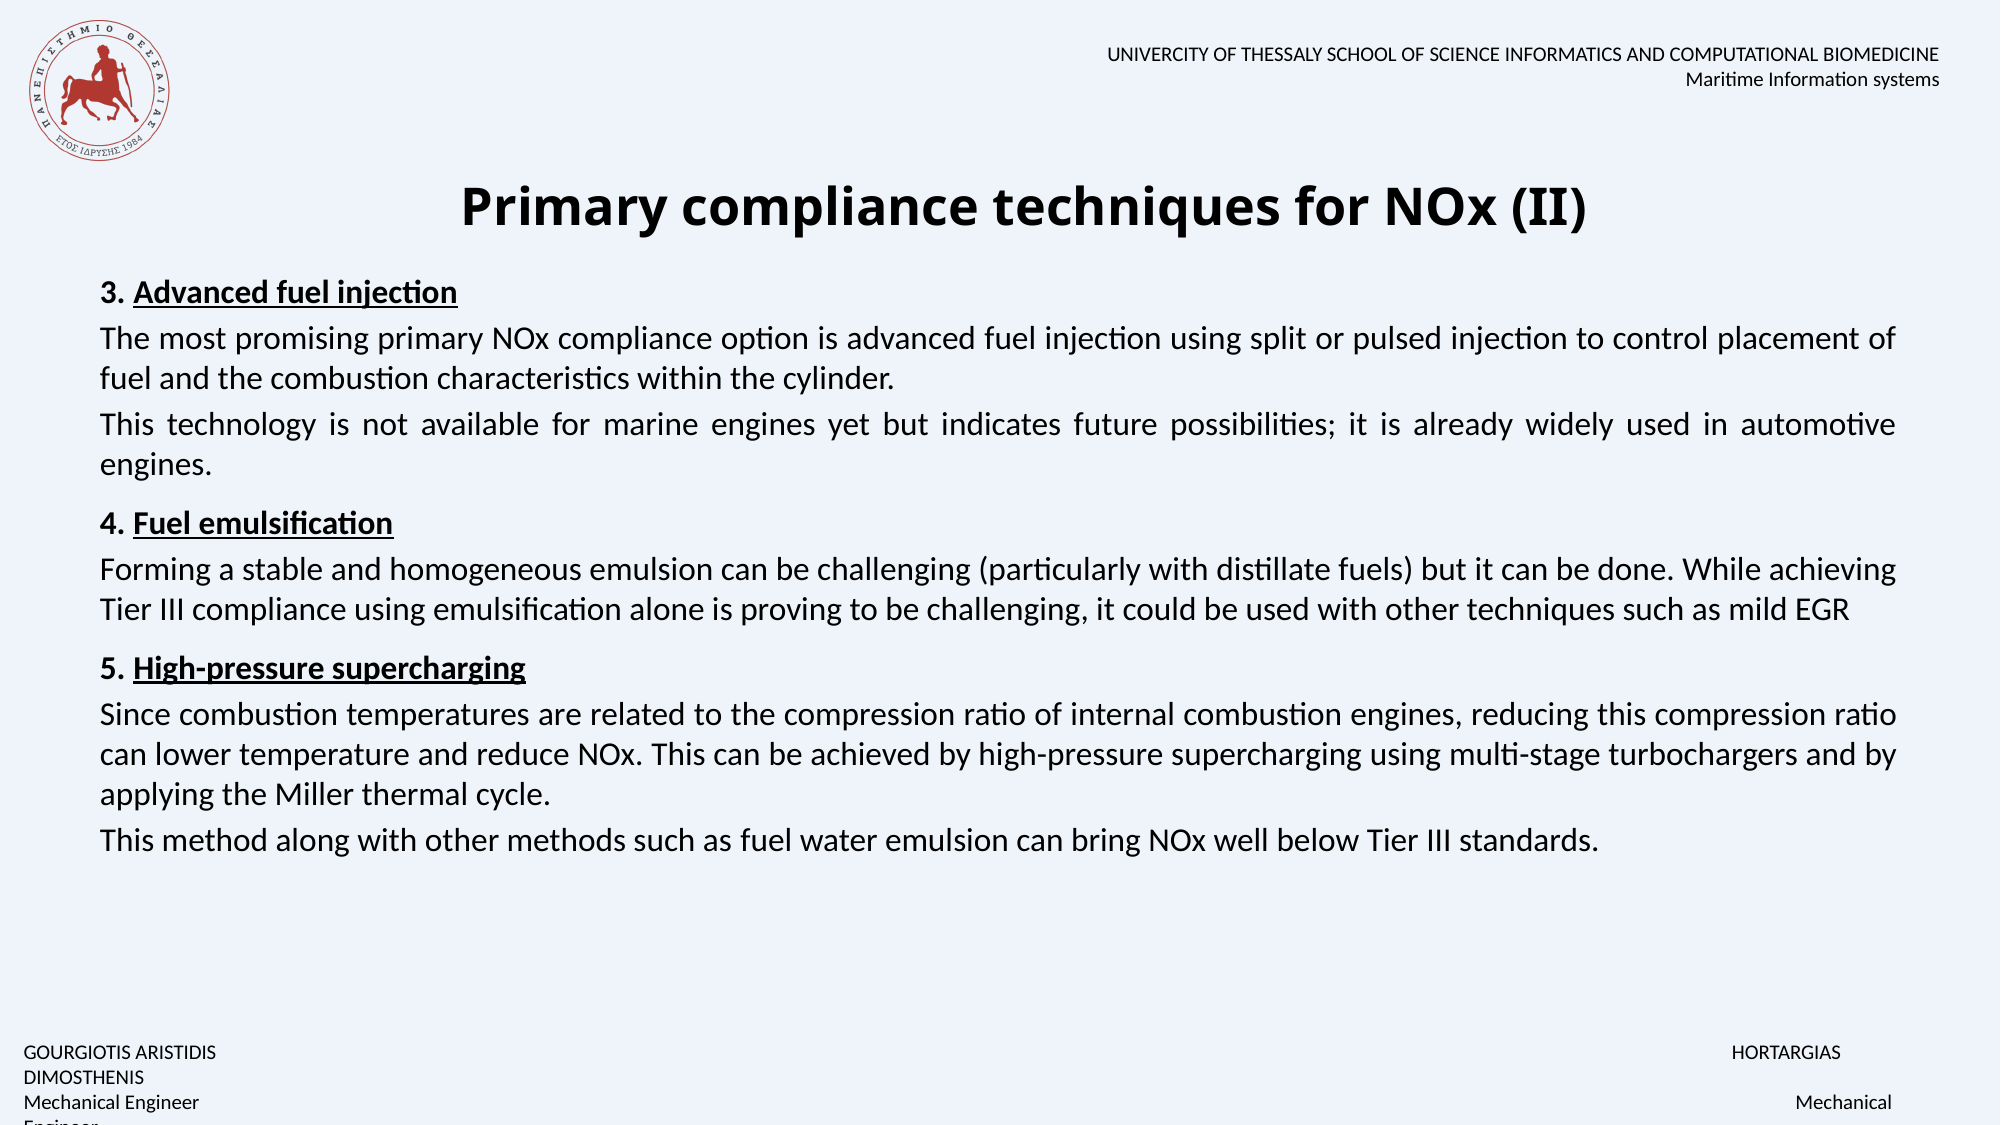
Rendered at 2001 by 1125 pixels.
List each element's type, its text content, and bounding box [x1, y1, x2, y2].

text_box UNIVERCITY OF THESSALY SCHOOL OF SCIENCE INFORMATICS AND COMPUTATIONAL BIOMEDICINE Maritime Information systems [229, 32, 1955, 98]
picture [27, 20, 172, 162]
title Primary compliance techniques for NOx (ΙΙ) [139, 146, 1909, 245]
text_box 3. Advanced fuel injection The most promising primary NOx compliance option is advanced fuel injection using split or pulsed injection to control placement of fuel and the combustion characteristics within the cylinder. This technology is not available for marine engines yet but indicates future possibilities; it is already widely used in automotive engines. 4. Fuel emulsification Forming a stable and homogeneous emulsion can be challenging (particularly with distillate fuels) but it can be done. While achieving Tier III compliance using emulsification alone is proving to be challenging, it could be used with other techniques such as mild EGR 5. High-pressure supercharging Since combustion temperatures are related to the compression ratio of internal combustion engines, reducing this compression ratio can lower temperature and reduce NOx. This can be achieved by high-pressure supercharging using multi-stage turbochargers and by applying the Miller thermal cycle. This method along with other methods such as fuel water emulsion can bring NOx well below Tier III standards. [85, 262, 1915, 866]
text_box GOURGIOTIS ARISTIDIS HORTARGIAS DIMOSTHENIS Mechanical Engineer Mechanical Engineer [8, 1030, 1984, 1125]
